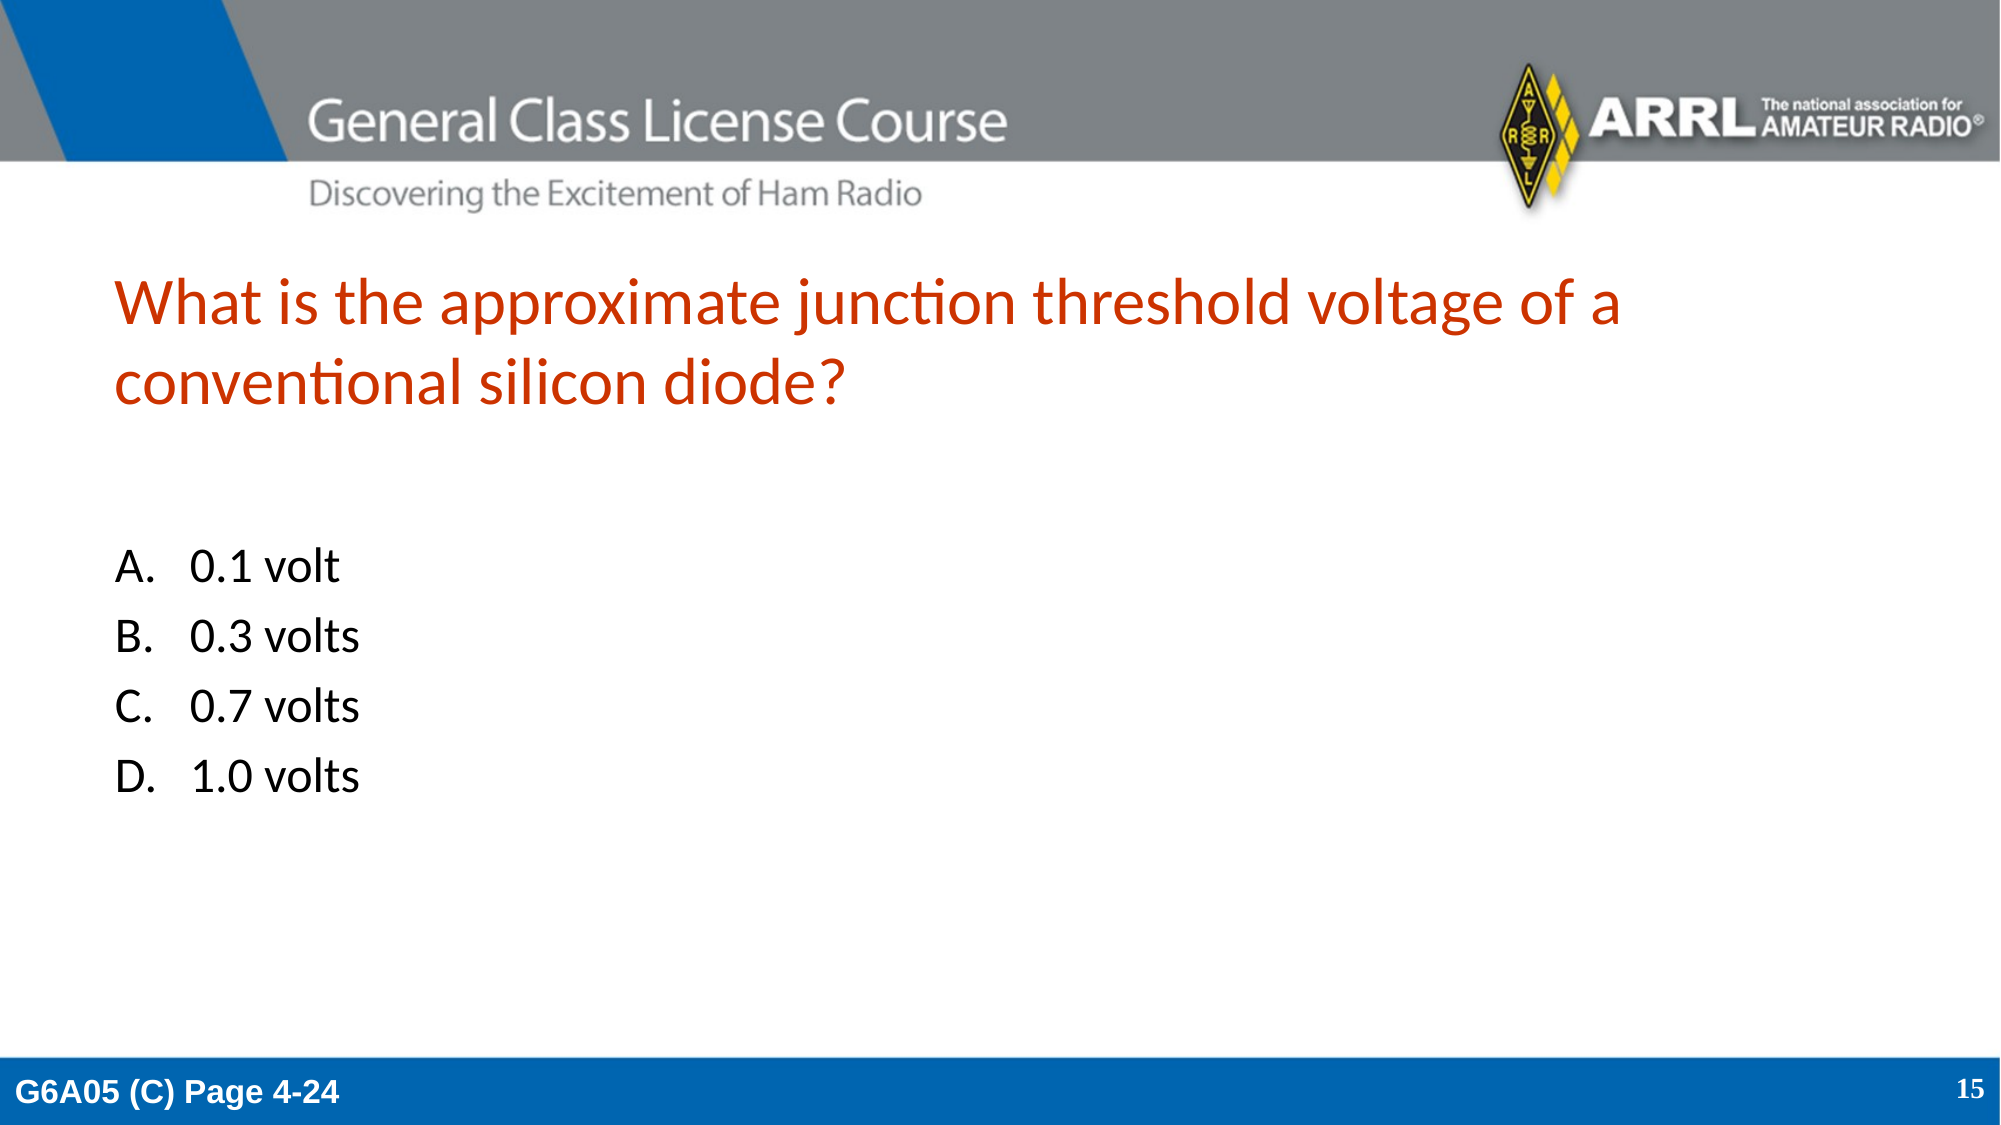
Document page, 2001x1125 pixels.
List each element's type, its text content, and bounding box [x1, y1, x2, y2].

list 0.1 volt 0.3 volts 0.7 volts 1.0 volts [99, 525, 1900, 1005]
text_box G6A05 (C) Page 4-24 [0, 1062, 1313, 1118]
title What is the approximate junction threshold voltage of a conventional silicon diode? [99, 249, 1900, 468]
picture [0, 0, 2001, 1125]
text_box 15 [1875, 1062, 2000, 1113]
